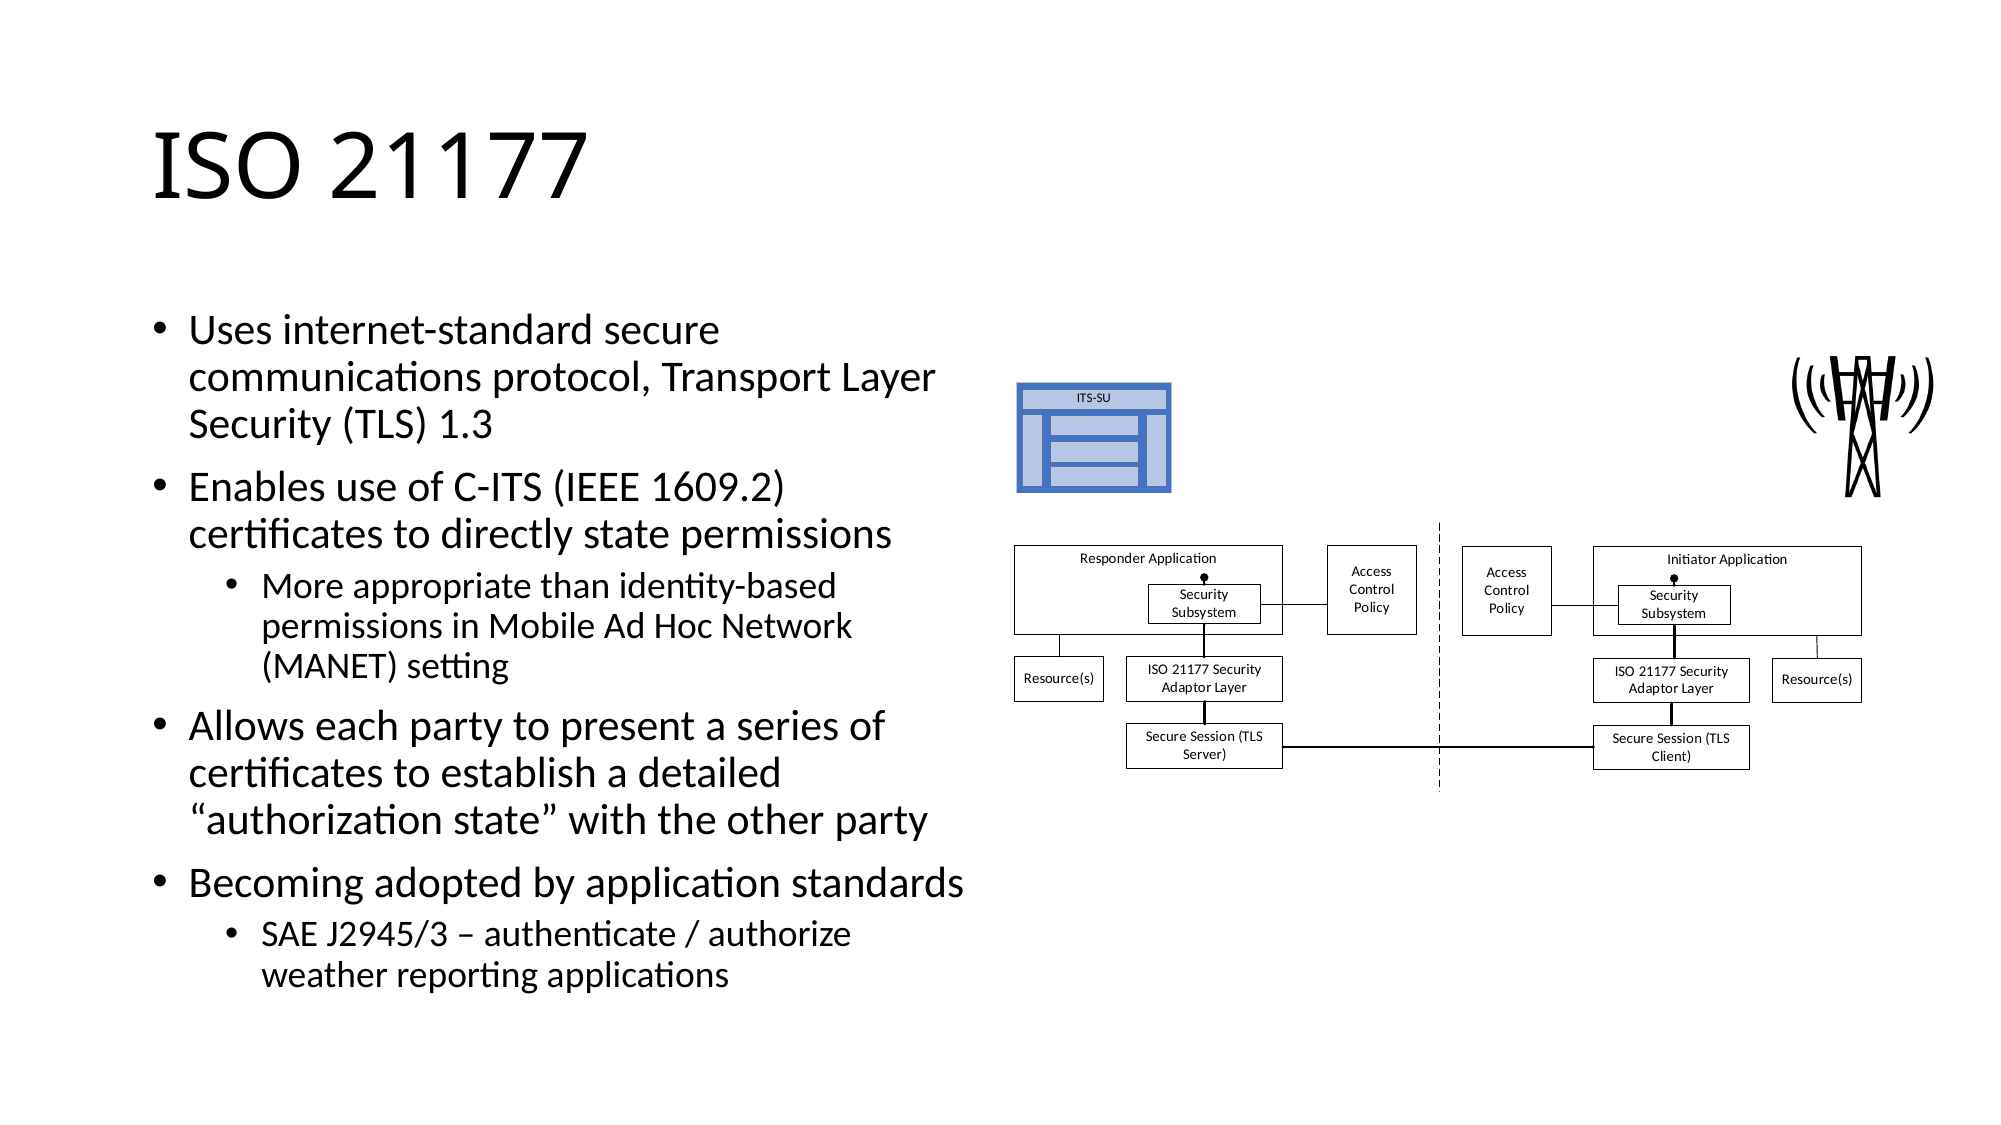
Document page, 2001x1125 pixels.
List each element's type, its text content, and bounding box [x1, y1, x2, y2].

picture [1015, 381, 1172, 493]
picture [1784, 348, 1941, 505]
title ISO 21177 [137, 59, 1863, 278]
list Uses internet-standard secure communications protocol, Transport Layer Security (TLS) 1.3 Enables use of C-ITS (IEEE 1609.2) certificates to directly state permissions More appropriate than identity-based permissions in Mobile Ad Hoc Network (MANET) setting Allows each party to present a series of certificates to establish a detailed “authorization state” with the other party Becoming adopted by application standards SAE J2945/3 – authenticate / authorize weather reporting applications [137, 299, 988, 1014]
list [1012, 520, 1863, 792]
